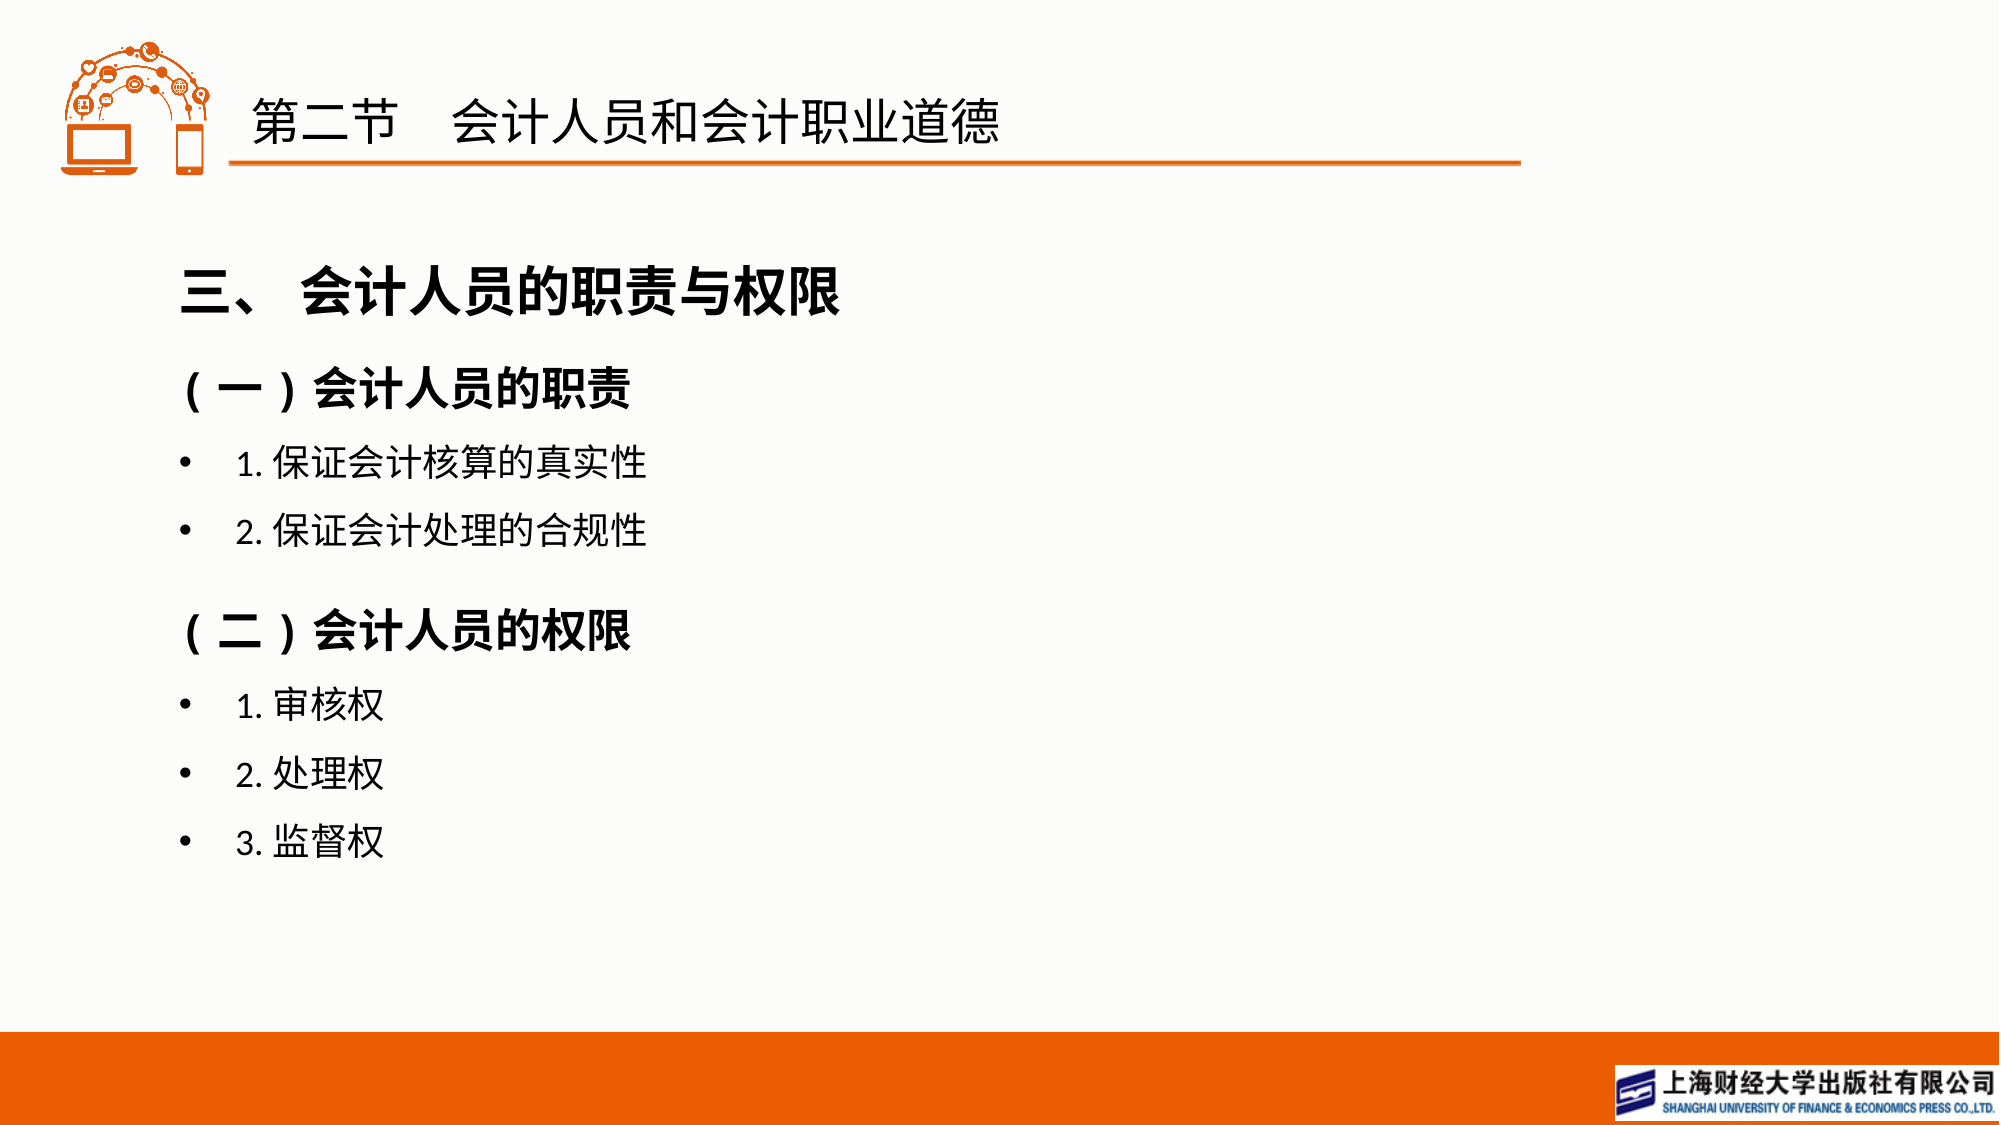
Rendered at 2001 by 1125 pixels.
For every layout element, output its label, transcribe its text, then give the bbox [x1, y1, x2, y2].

title 第二节 会计人员和会计职业道德 [235, 82, 1605, 189]
list 三、 会计人员的职责与权限 (一)会计人员的职责 1.保证会计核算的真实性 2.保证会计处理的合规性 (二)会计人员的权限 1.审核权 2.处理权 3.监督权 [163, 227, 1849, 1049]
picture [0, 0, 2000, 1125]
